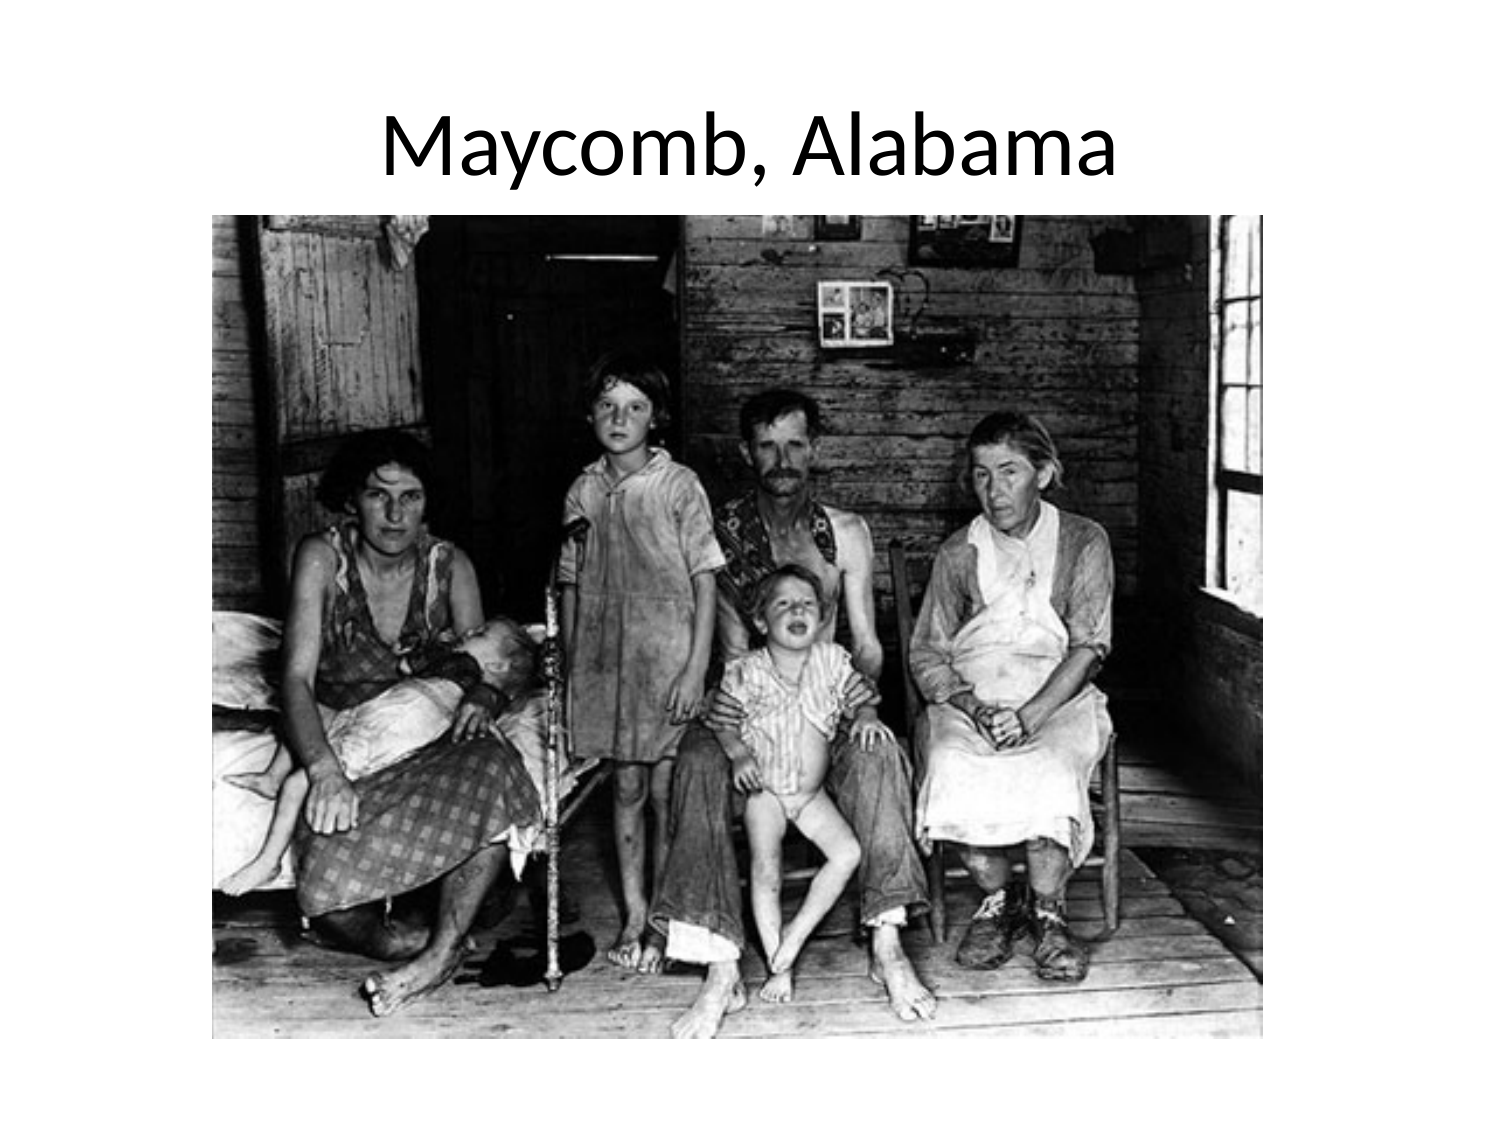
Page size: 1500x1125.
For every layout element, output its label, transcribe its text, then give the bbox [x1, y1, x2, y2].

picture [212, 215, 1263, 1040]
title Maycomb, Alabama [75, 45, 1425, 233]
